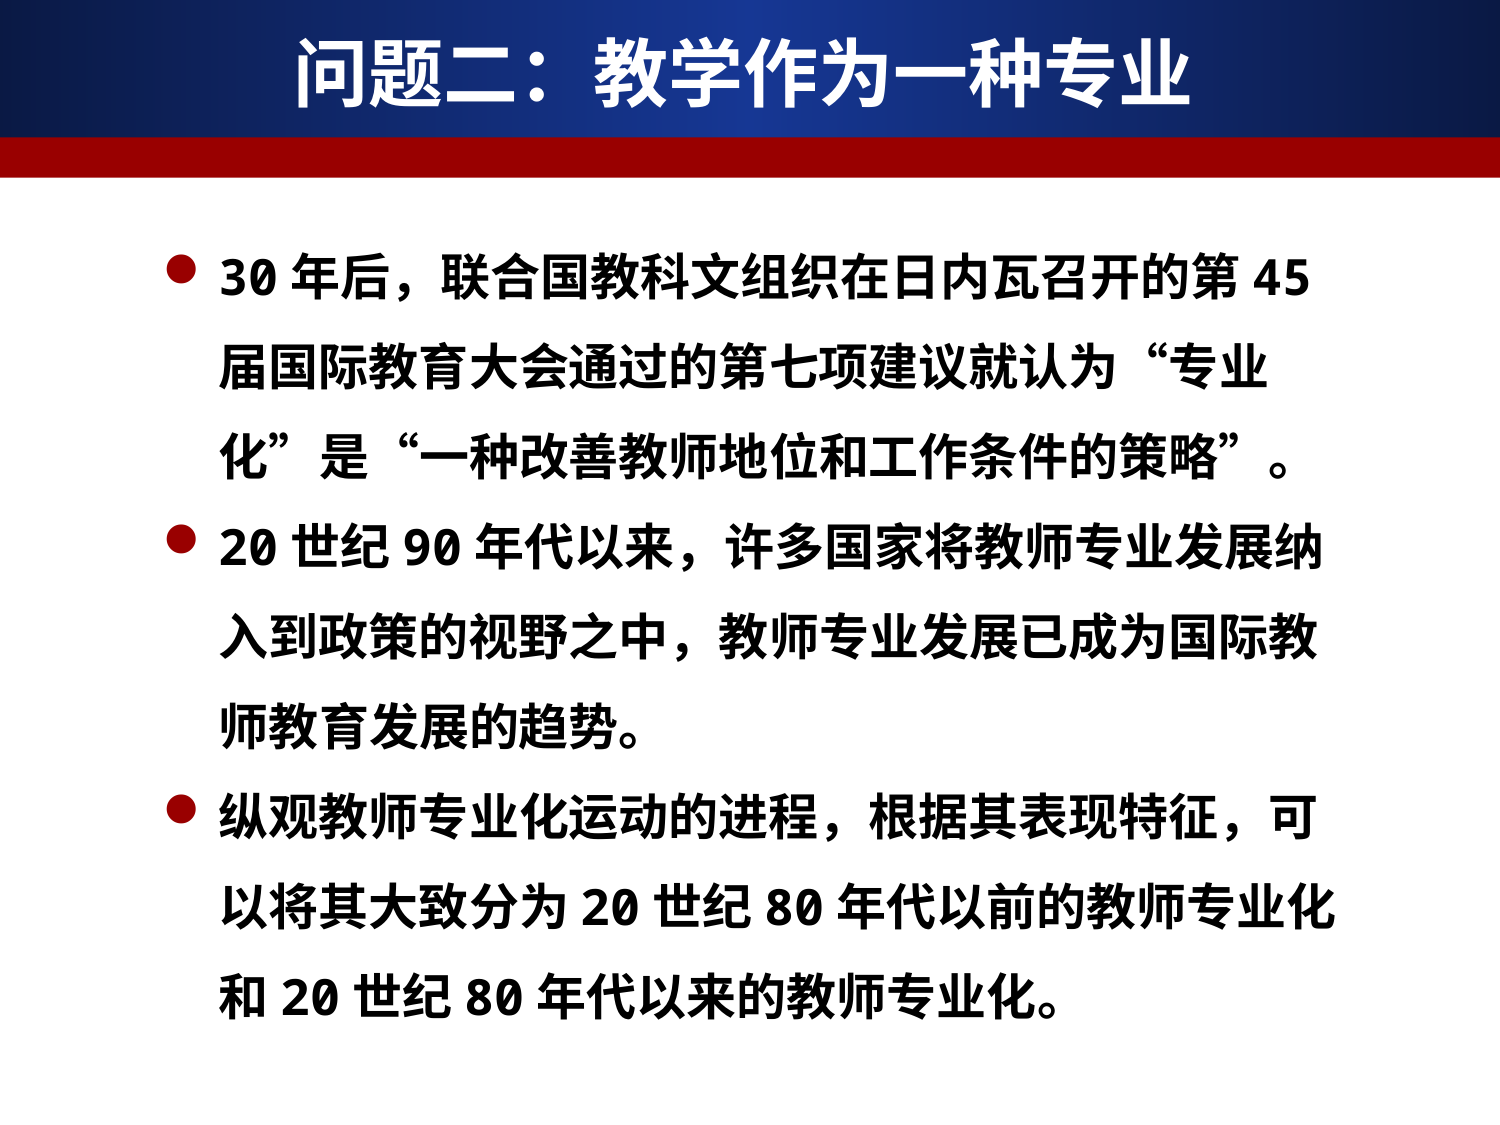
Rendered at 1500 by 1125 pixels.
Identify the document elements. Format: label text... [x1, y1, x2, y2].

list 30年后，联合国教科文组织在日内瓦召开的第45届国际教育大会通过的第七项建议就认为“专业化”是“一种改善教师地位和工作条件的策略”。 20世纪90年代以来，许多国家将教师专业发展纳入到政策的视野之中，教师专业发展已成为国际教师教育发展的趋势。 纵观教师专业化运动的进程，根据其表现特征，可以将其大致分为20世纪80年代以前的教师专业化和20世纪80年代以来的教师专业化。 [147, 208, 1365, 1040]
title 问题二：教学作为一种专业 [50, 24, 1438, 118]
